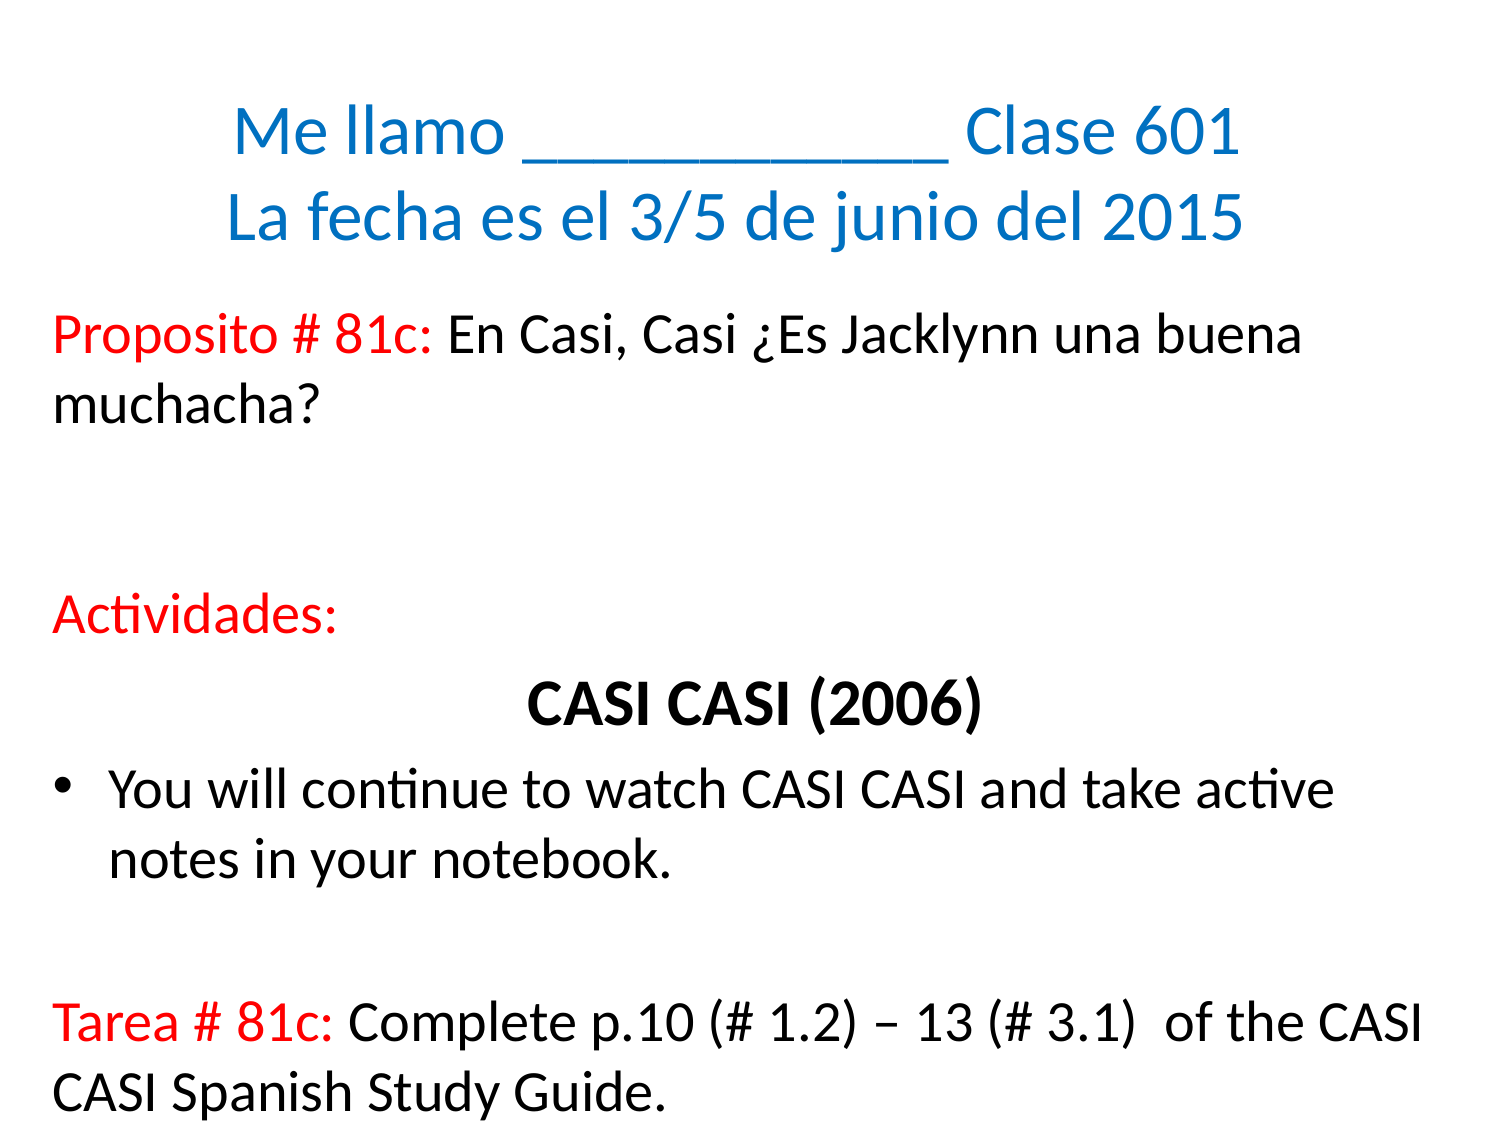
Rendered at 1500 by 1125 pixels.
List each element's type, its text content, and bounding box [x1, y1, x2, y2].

list Proposito # 81c: En Casi, Casi ¿Es Jacklynn una buena muchacha? Actividades: CASI CASI (2006) You will continue to watch CASI CASI and take active notes in your notebook. Tarea # 81c: Complete p.10 (# 1.2) – 13 (# 3.1) of the CASI CASI Spanish Study Guide. [37, 287, 1475, 1050]
title Me llamo ____________ Clase 601 La fecha es el 3/5 de junio del 2015 [62, 75, 1413, 263]
